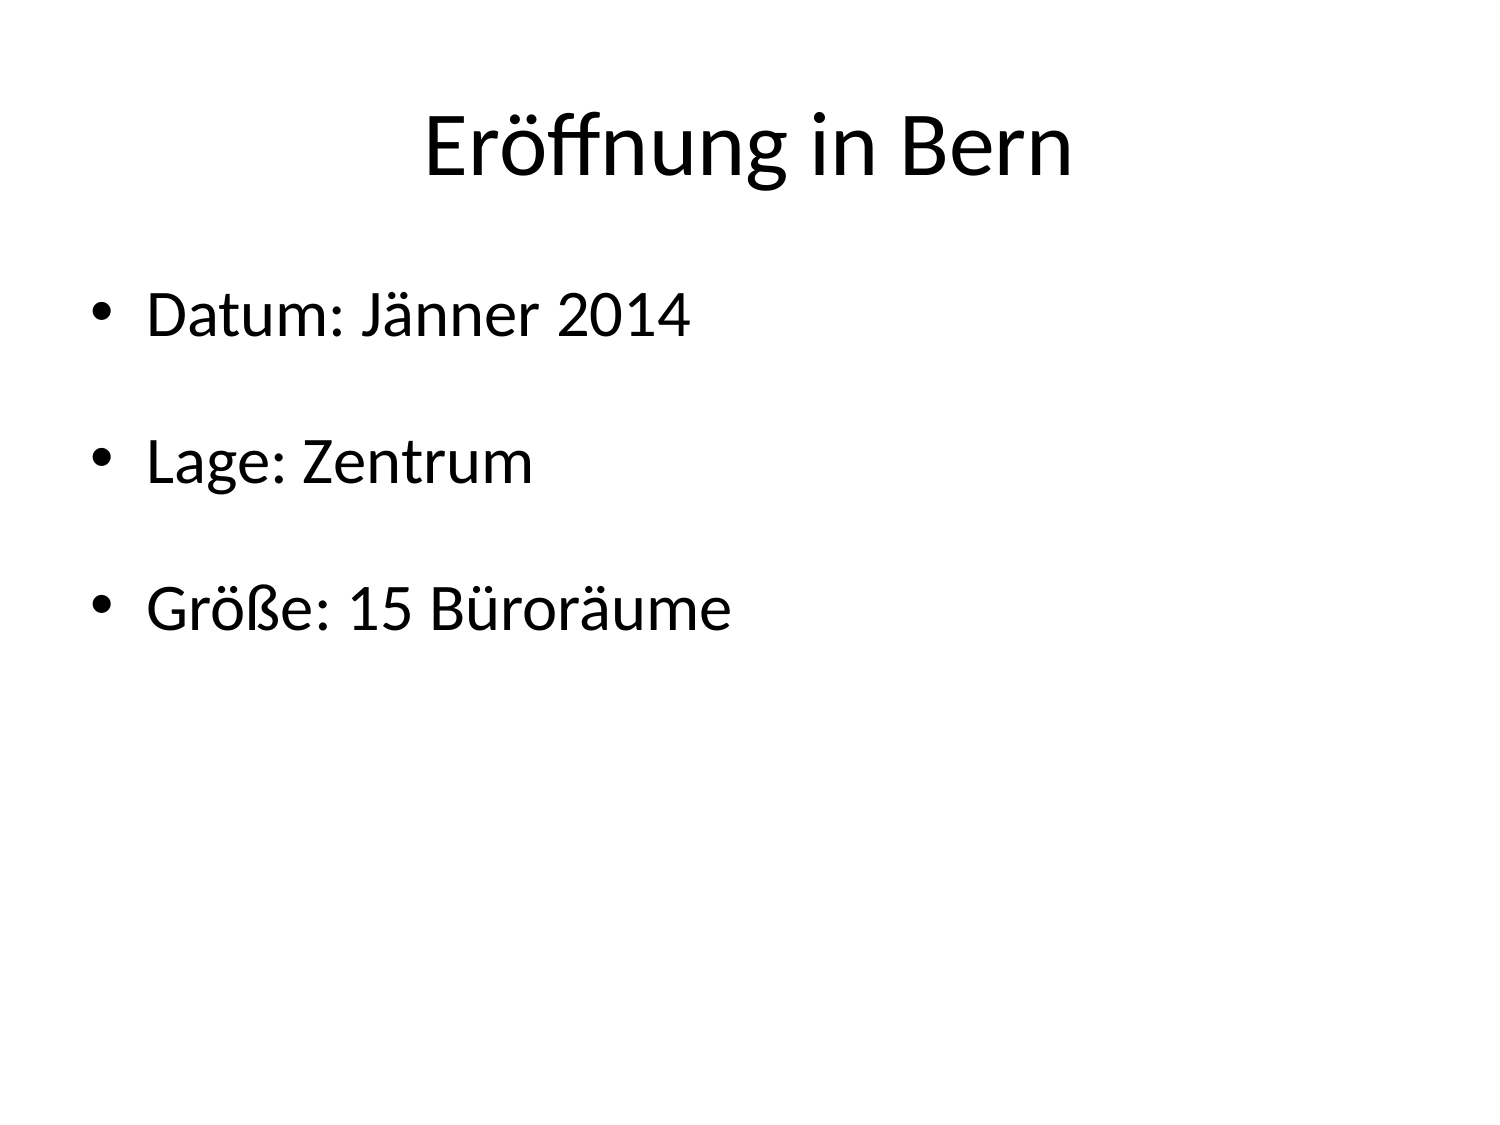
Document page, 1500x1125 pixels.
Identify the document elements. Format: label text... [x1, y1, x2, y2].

list Datum: Jänner 2014 Lage: Zentrum Größe: 15 Büroräume [75, 262, 1425, 1005]
title Eröffnung in Bern [75, 45, 1425, 233]
